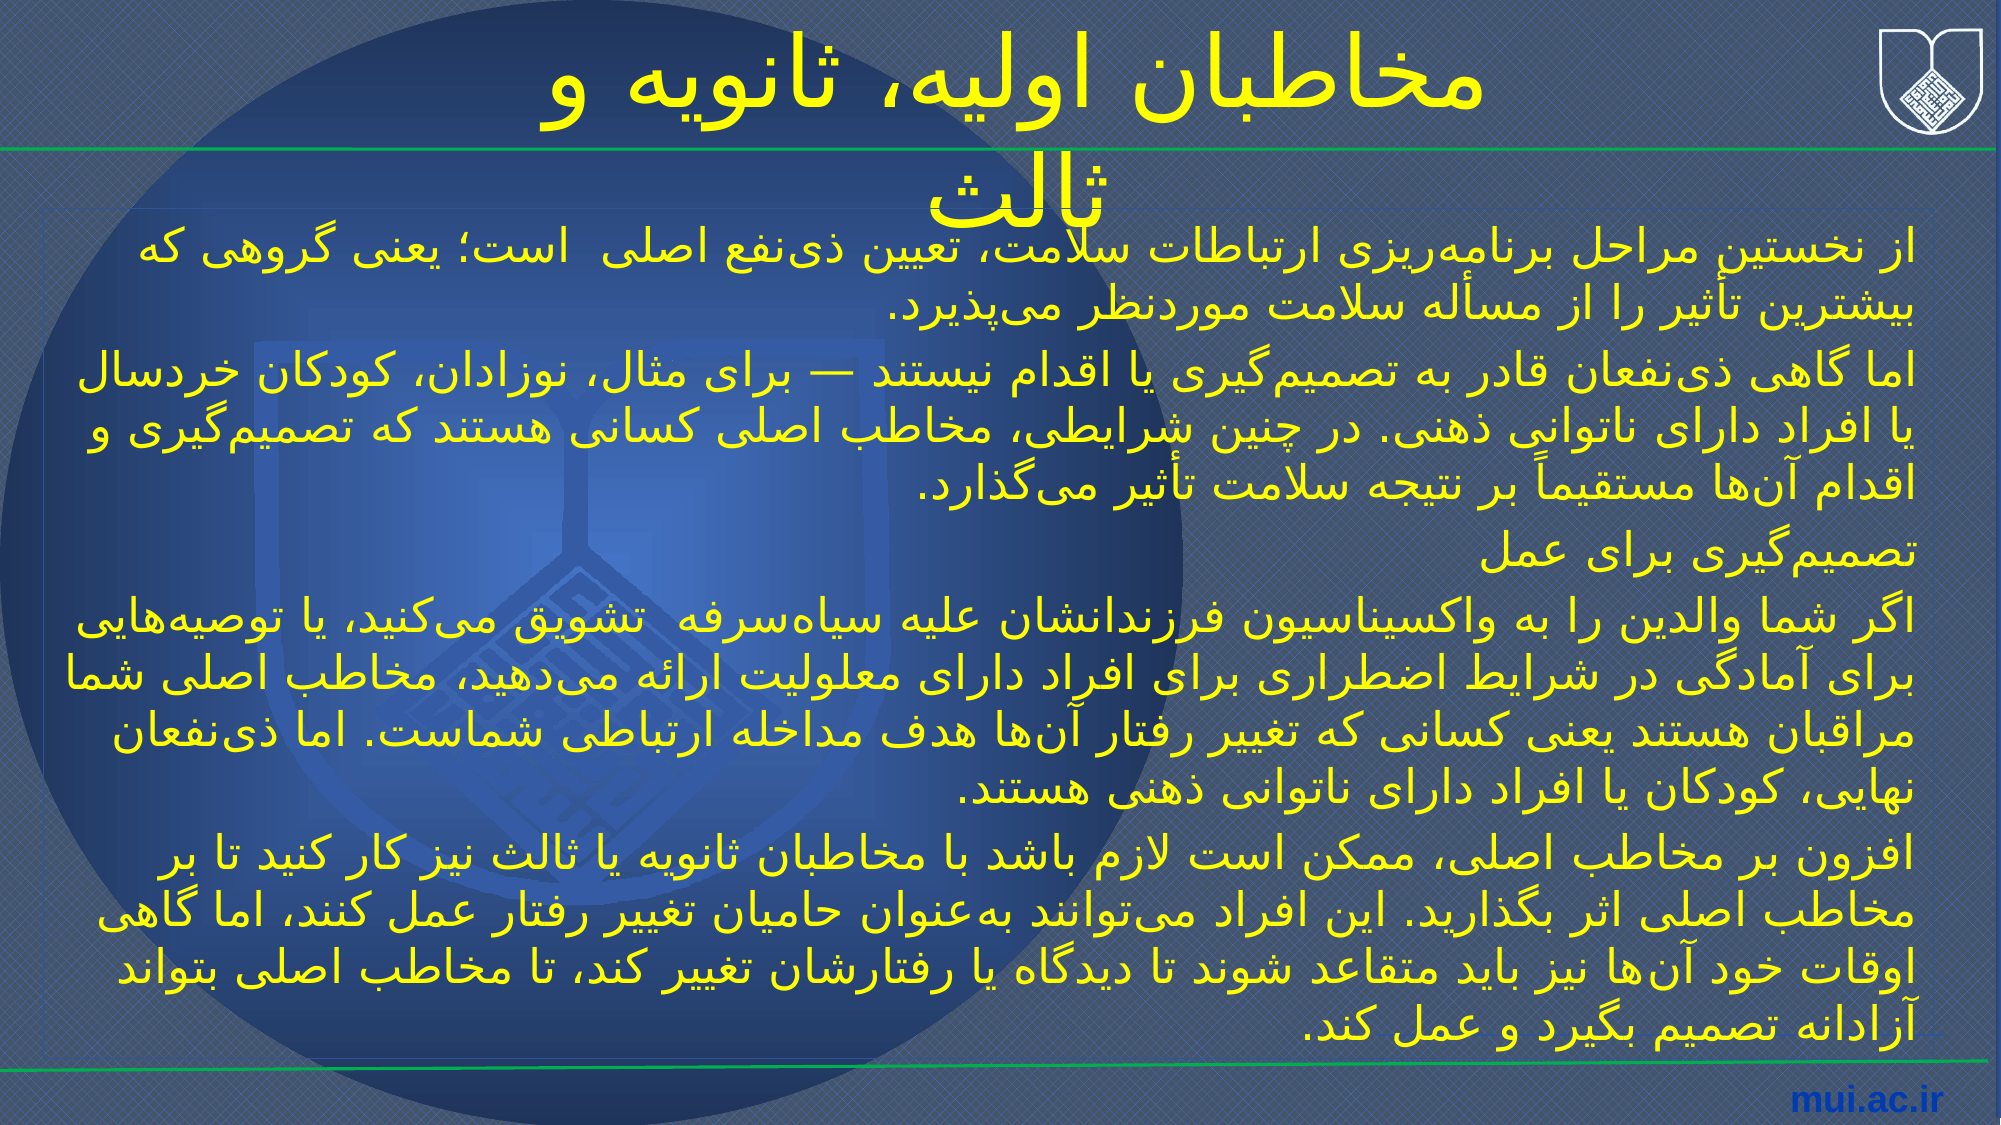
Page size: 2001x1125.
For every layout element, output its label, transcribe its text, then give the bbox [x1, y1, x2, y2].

picture [1874, 0, 1988, 138]
list از نخستین مراحل برنامه‌ریزی ارتباطات سلامت، تعیین ذی‌نفع اصلی است؛ یعنی گروهی که بیشترین تأثیر را از مسأله سلامت موردنظر می‌پذیرد. اما گاهی ذی‌نفعان قادر به تصمیم‌گیری یا اقدام نیستند — برای مثال، نوزادان، کودکان خردسال یا افراد دارای ناتوانی ذهنی. در چنین شرایطی، مخاطب اصلی کسانی هستند که تصمیم‌گیری و اقدام آن‌ها مستقیماً بر نتیجه سلامت تأثیر می‌گذارد. تصمیم‌گیری برای عمل اگر شما والدین را به واکسیناسیون فرزندانشان علیه سیاه‌سرفه تشویق می‌کنید، یا توصیه‌هایی برای آمادگی در شرایط اضطراری برای افراد دارای معلولیت ارائه می‌دهید، مخاطب اصلی شما مراقبان هستند یعنی کسانی که تغییر رفتار آن‌ها هدف مداخله ارتباطی شماست. اما ذی‌نفعان نهایی، کودکان یا افراد دارای ناتوانی ذهنی هستند. افزون بر مخاطب اصلی، ممکن است لازم باشد با مخاطبان ثانویه یا ثالث نیز کار کنید تا بر مخاطب اصلی اثر بگذارید. این افراد می‌توانند به‌عنوان حامیان تغییر رفتار عمل کنند، اما گاهی اوقات خود آن‌ها نیز باید متقاعد شوند تا دیدگاه یا رفتارشان تغییر کند، تا مخاطب اصلی بتواند آزادانه تصمیم بگیرد و عمل کند. [43, 208, 1934, 1059]
text_box مخاطبان اولیه، ثانویه و ثالث [456, 0, 1579, 117]
